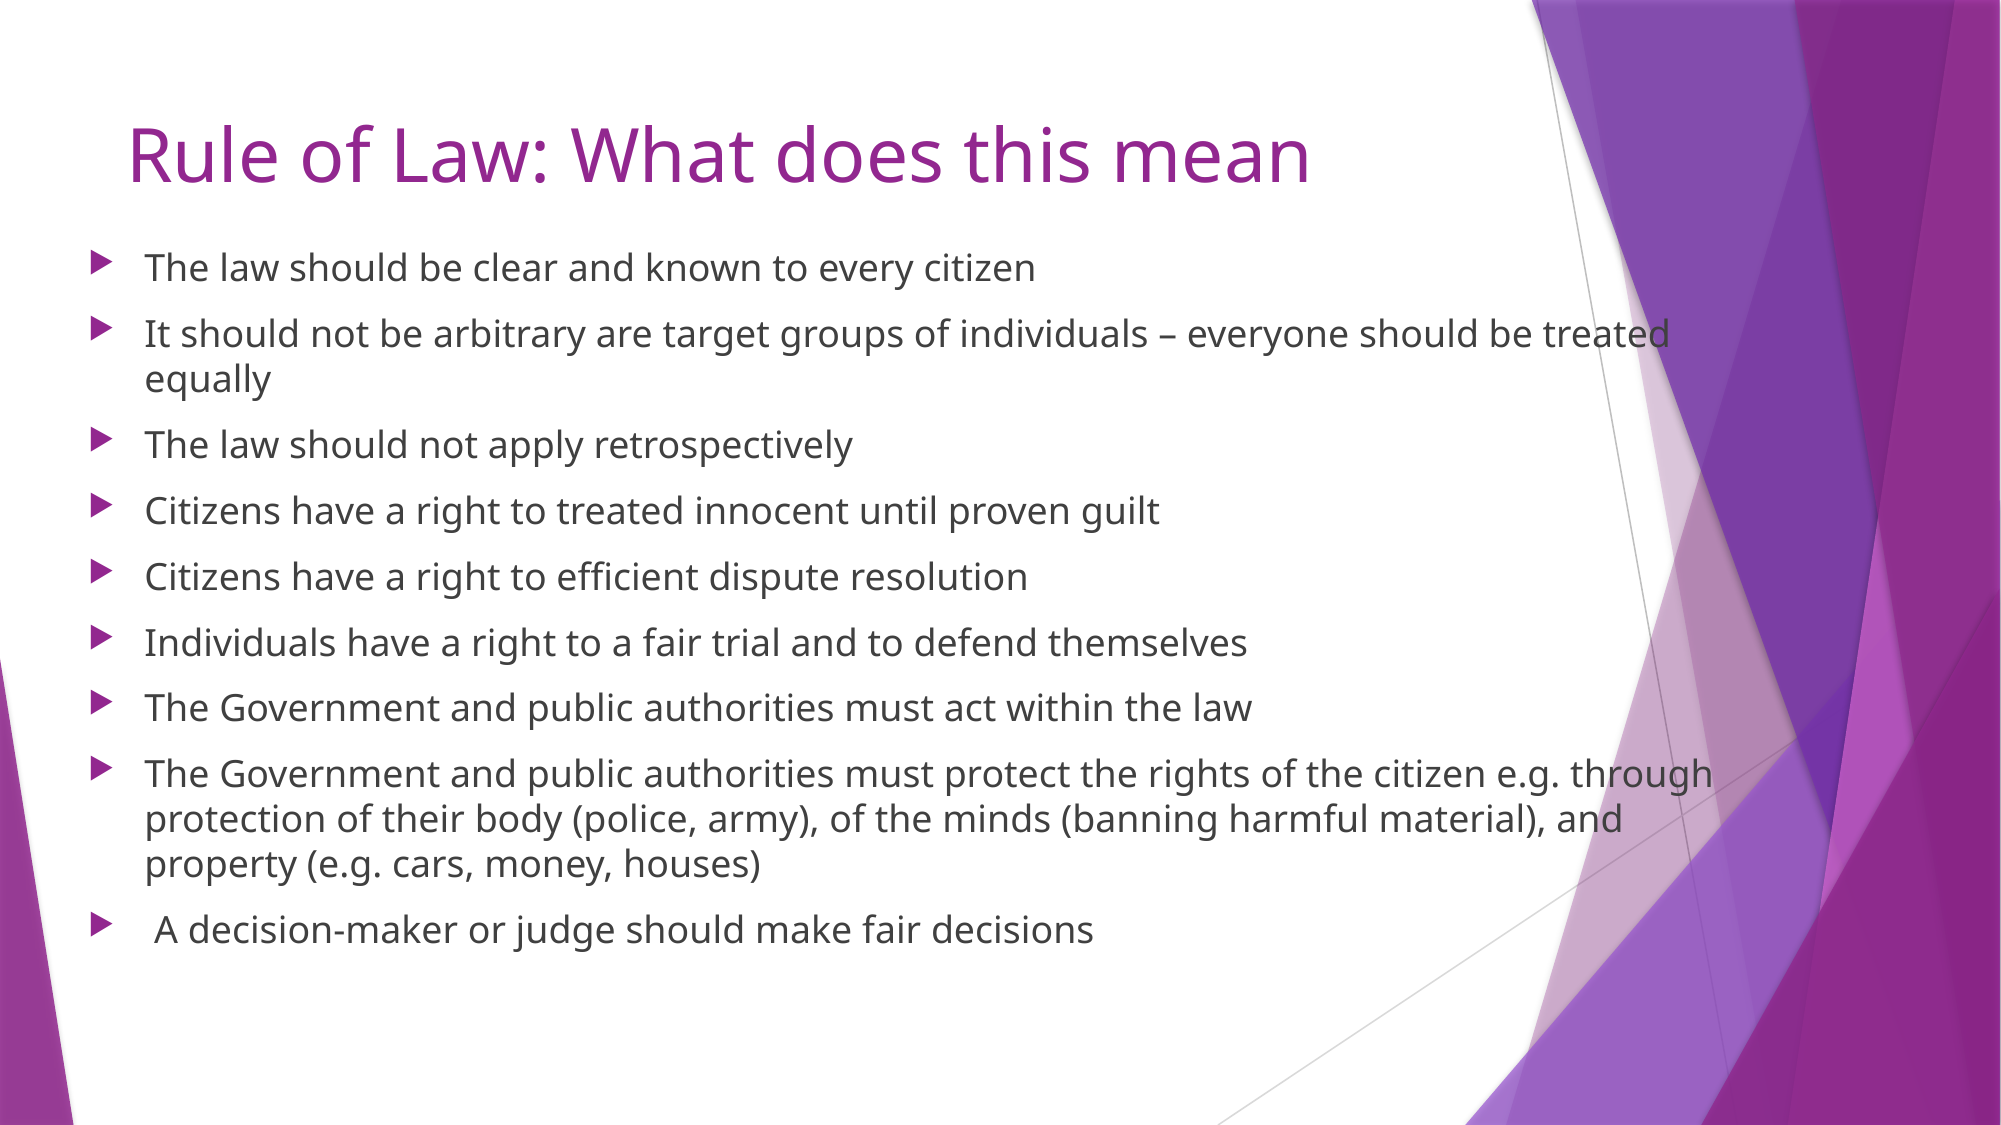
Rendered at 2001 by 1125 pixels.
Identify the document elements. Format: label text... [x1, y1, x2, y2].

title Rule of Law: What does this mean [111, 99, 1522, 236]
list The law should be clear and known to every citizen It should not be arbitrary are target groups of individuals – everyone should be treated equally The law should not apply retrospectively Citizens have a right to treated innocent until proven guilt Citizens have a right to efficient dispute resolution Individuals have a right to a fair trial and to defend themselves The Government and public authorities must act within the law The Government and public authorities must protect the rights of the citizen e.g. through protection of their body (police, army), of the minds (banning harmful material), and property (e.g. cars, money, houses) A decision-maker or judge should make fair decisions [73, 236, 1800, 1099]
